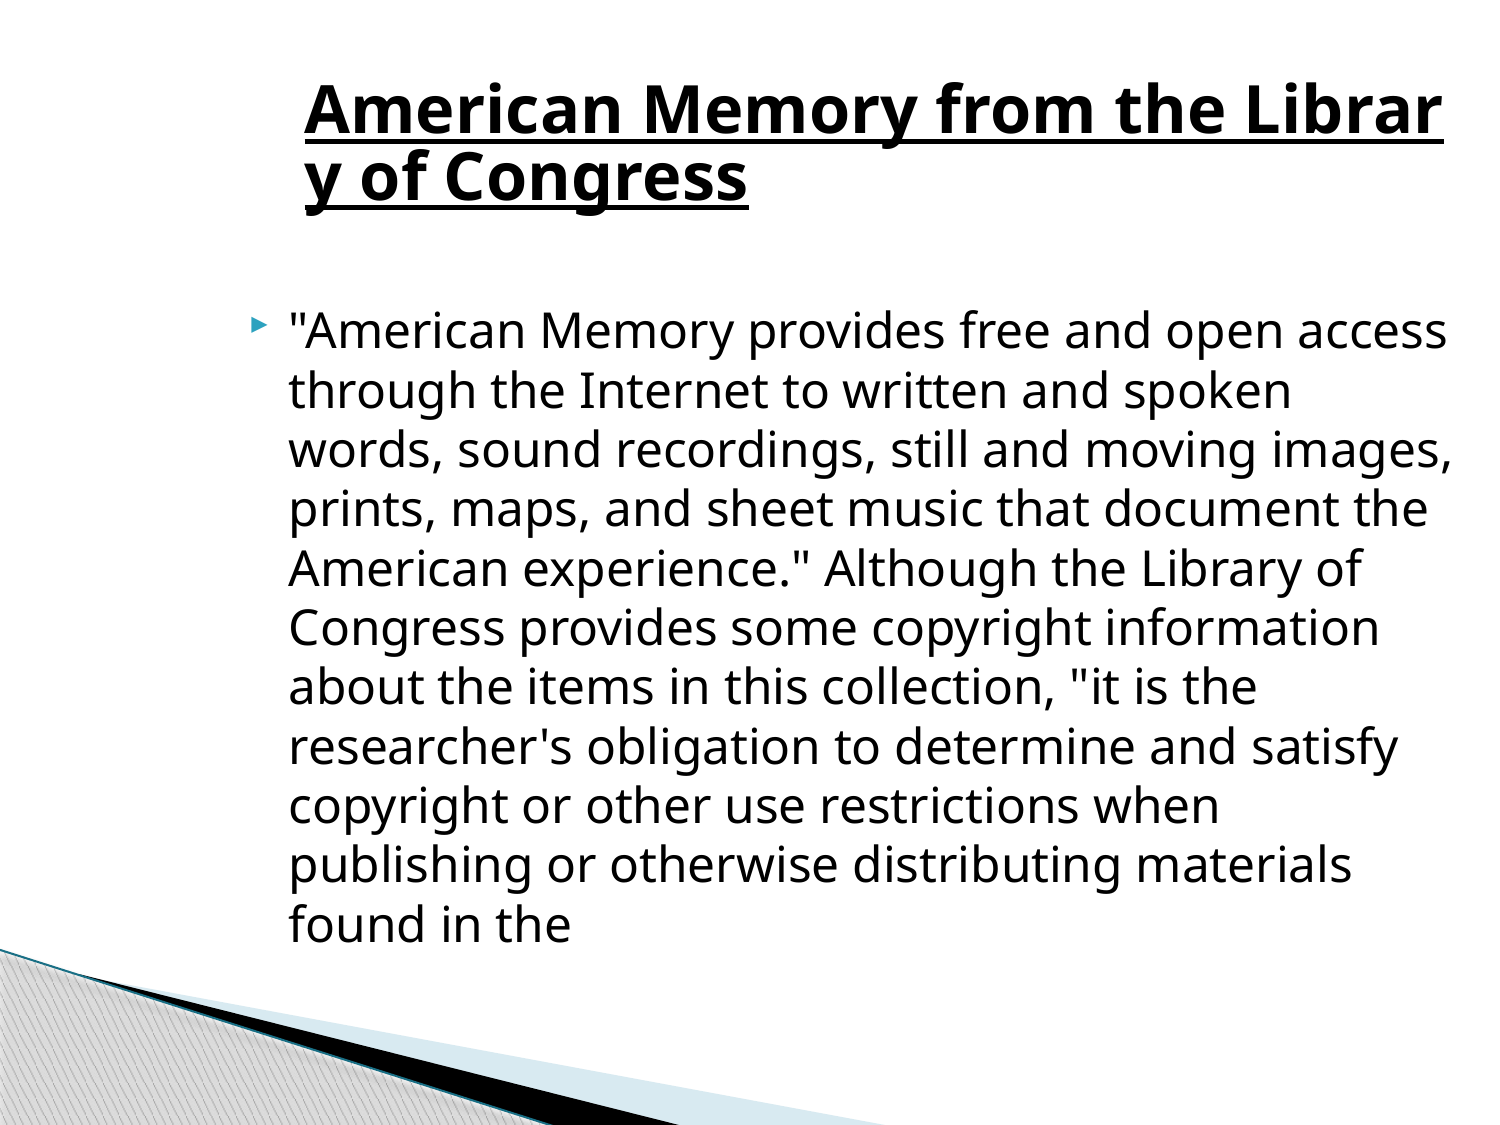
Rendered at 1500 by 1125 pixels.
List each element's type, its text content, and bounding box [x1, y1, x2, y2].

text_box American Memory from the Library of Congress [289, 59, 1464, 326]
list "American Memory provides free and open access through the Internet to written and spoken words, sound recordings, still and moving images, prints, maps, and sheet music that document the American experience." Although the Library of Congress provides some copyright information about the items in this collection, "it is the researcher's obligation to determine and satisfy copyright or other use restrictions when publishing or otherwise distributing materials found in the [216, 291, 1472, 967]
